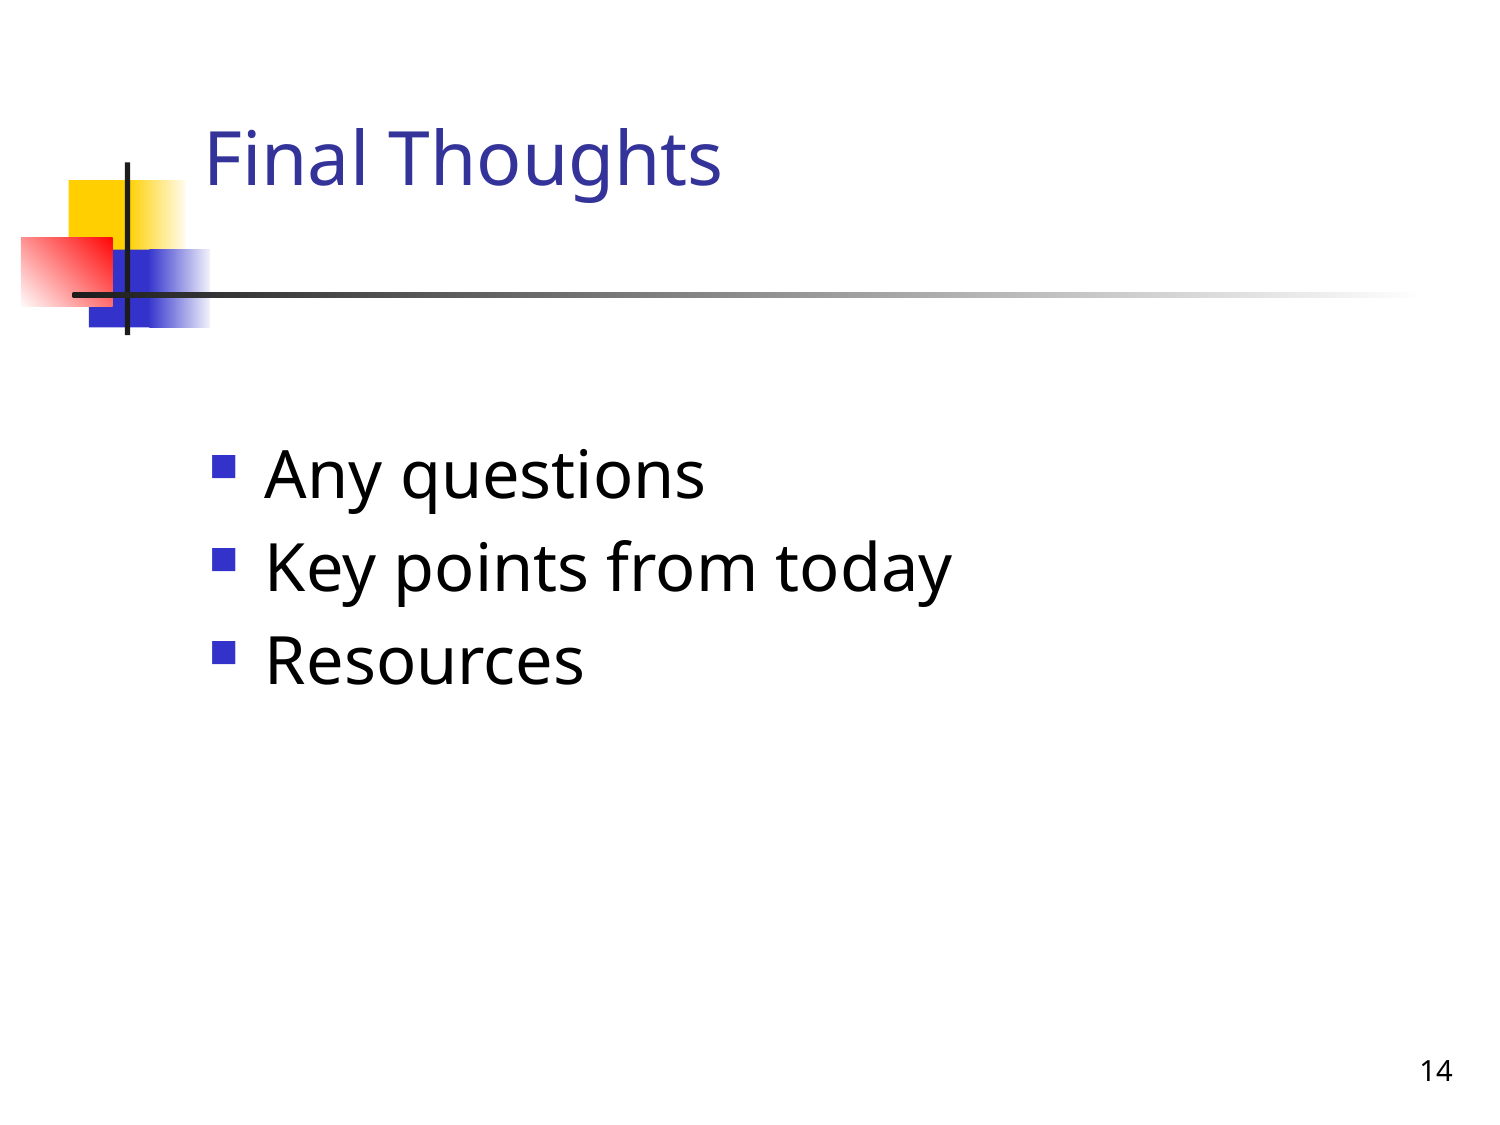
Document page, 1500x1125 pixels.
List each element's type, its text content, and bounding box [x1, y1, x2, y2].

list Any questions Key points from today Resources [193, 331, 1469, 1006]
title Final Thoughts [188, 35, 1468, 275]
slide_number 14 [1155, 1024, 1468, 1100]
